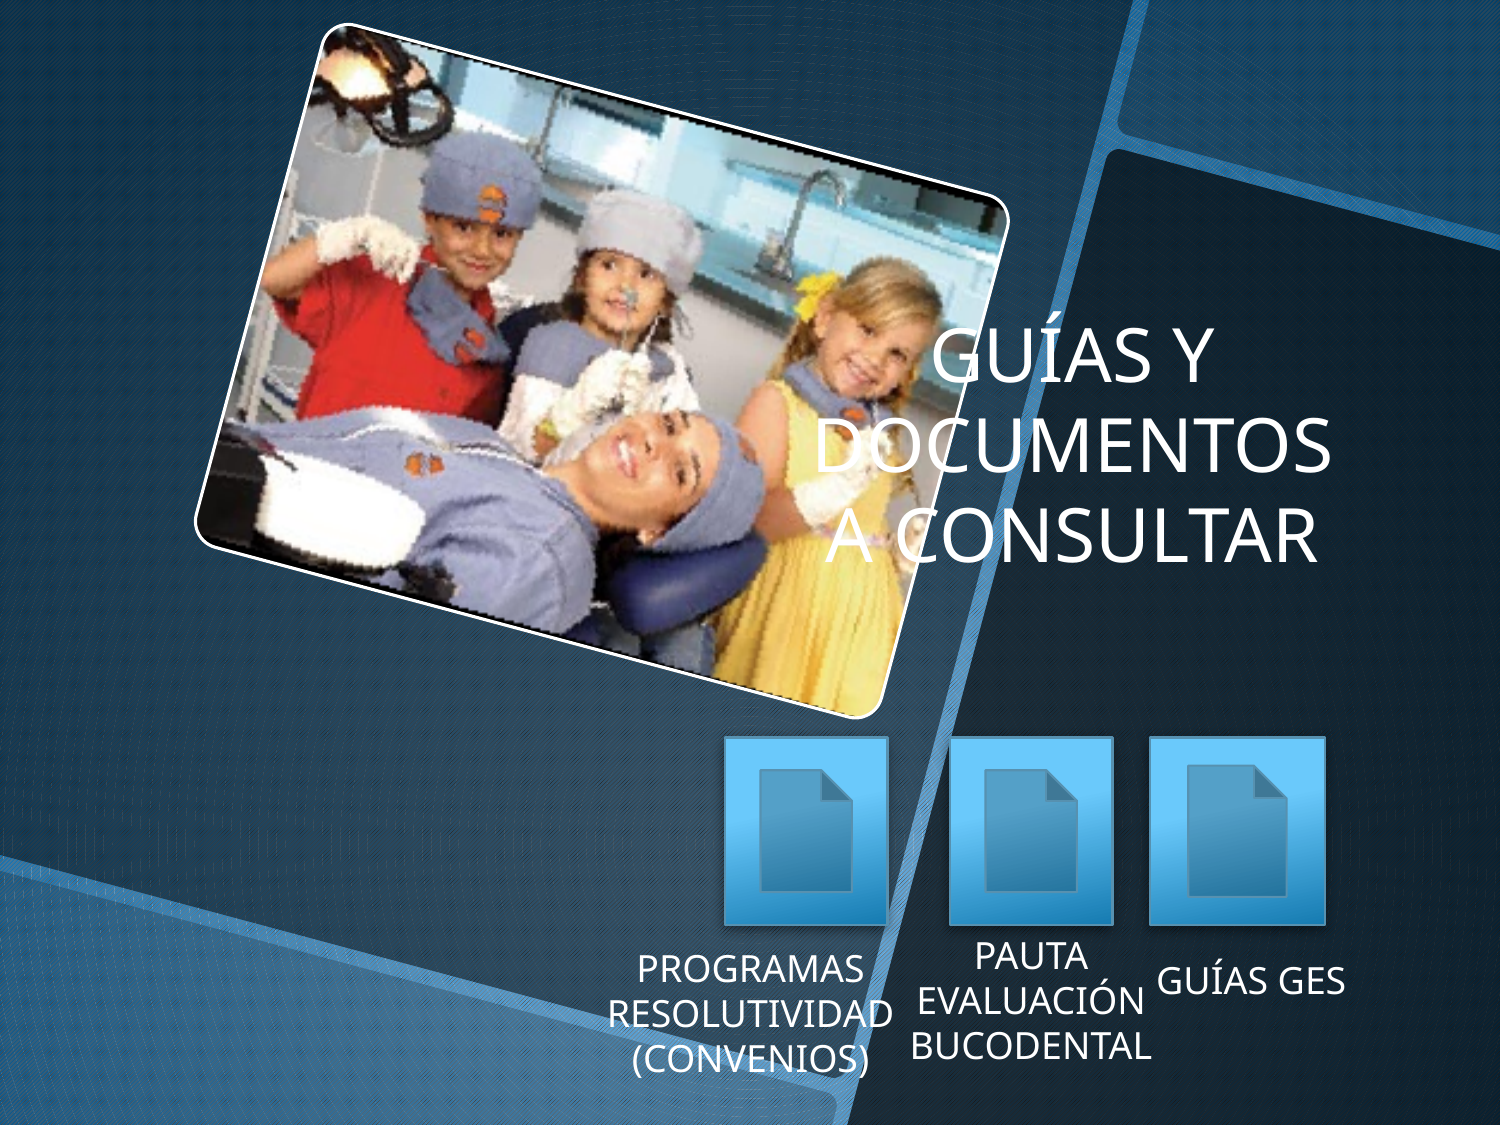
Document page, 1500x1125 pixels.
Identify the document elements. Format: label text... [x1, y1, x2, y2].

text_box GUÍAS GES [1175, 949, 1375, 1055]
text_box [1149, 736, 1326, 926]
text_box PROGRAMAS RESOLUTIVIDAD (CONVENIOS) [576, 937, 925, 1088]
list GUÍAS Y DOCUMENTOS A CONSULTAR [967, 299, 1373, 638]
picture [198, 27, 1006, 716]
text_box [724, 736, 889, 926]
text_box [949, 736, 1114, 924]
text_box PAUTA EVALUACIÓN BUCODENTAL [887, 924, 1175, 1075]
